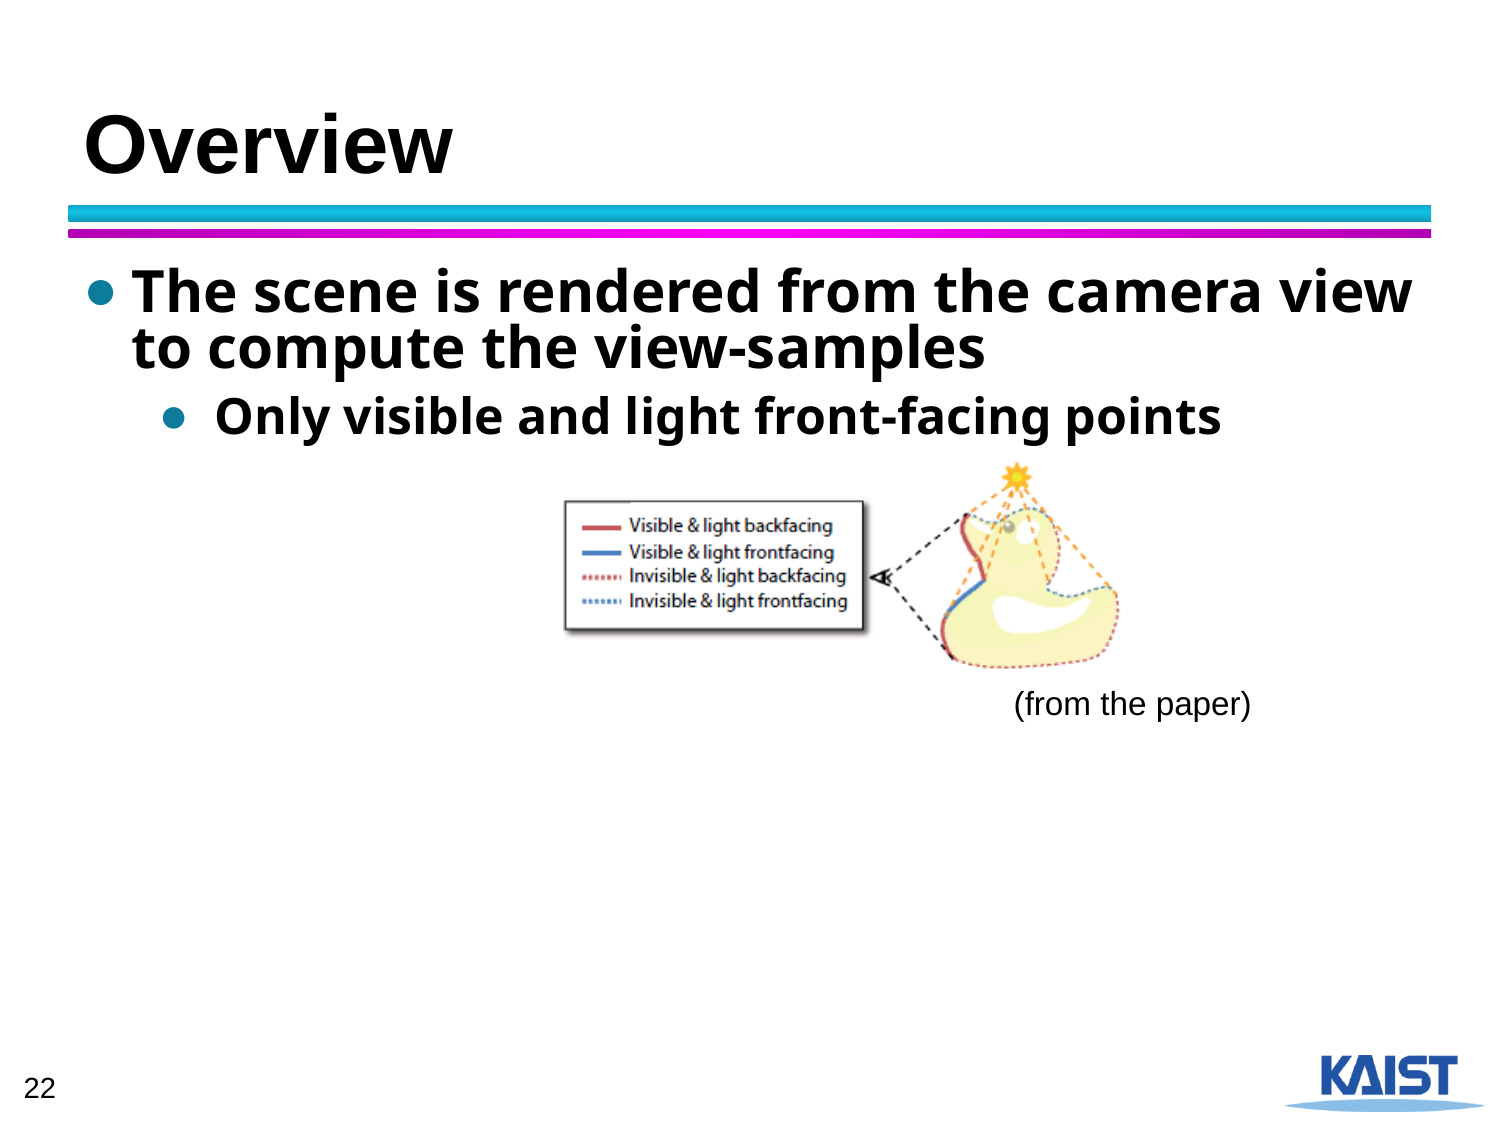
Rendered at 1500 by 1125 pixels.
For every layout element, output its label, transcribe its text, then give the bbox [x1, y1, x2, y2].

title Overview [68, 48, 1428, 199]
text_box (from the paper) [998, 674, 1267, 730]
picture [537, 449, 1134, 676]
picture [1284, 1055, 1485, 1112]
list The scene is rendered from the camera view to compute the view-samples Only visible and light front-facing points [68, 259, 1434, 1093]
